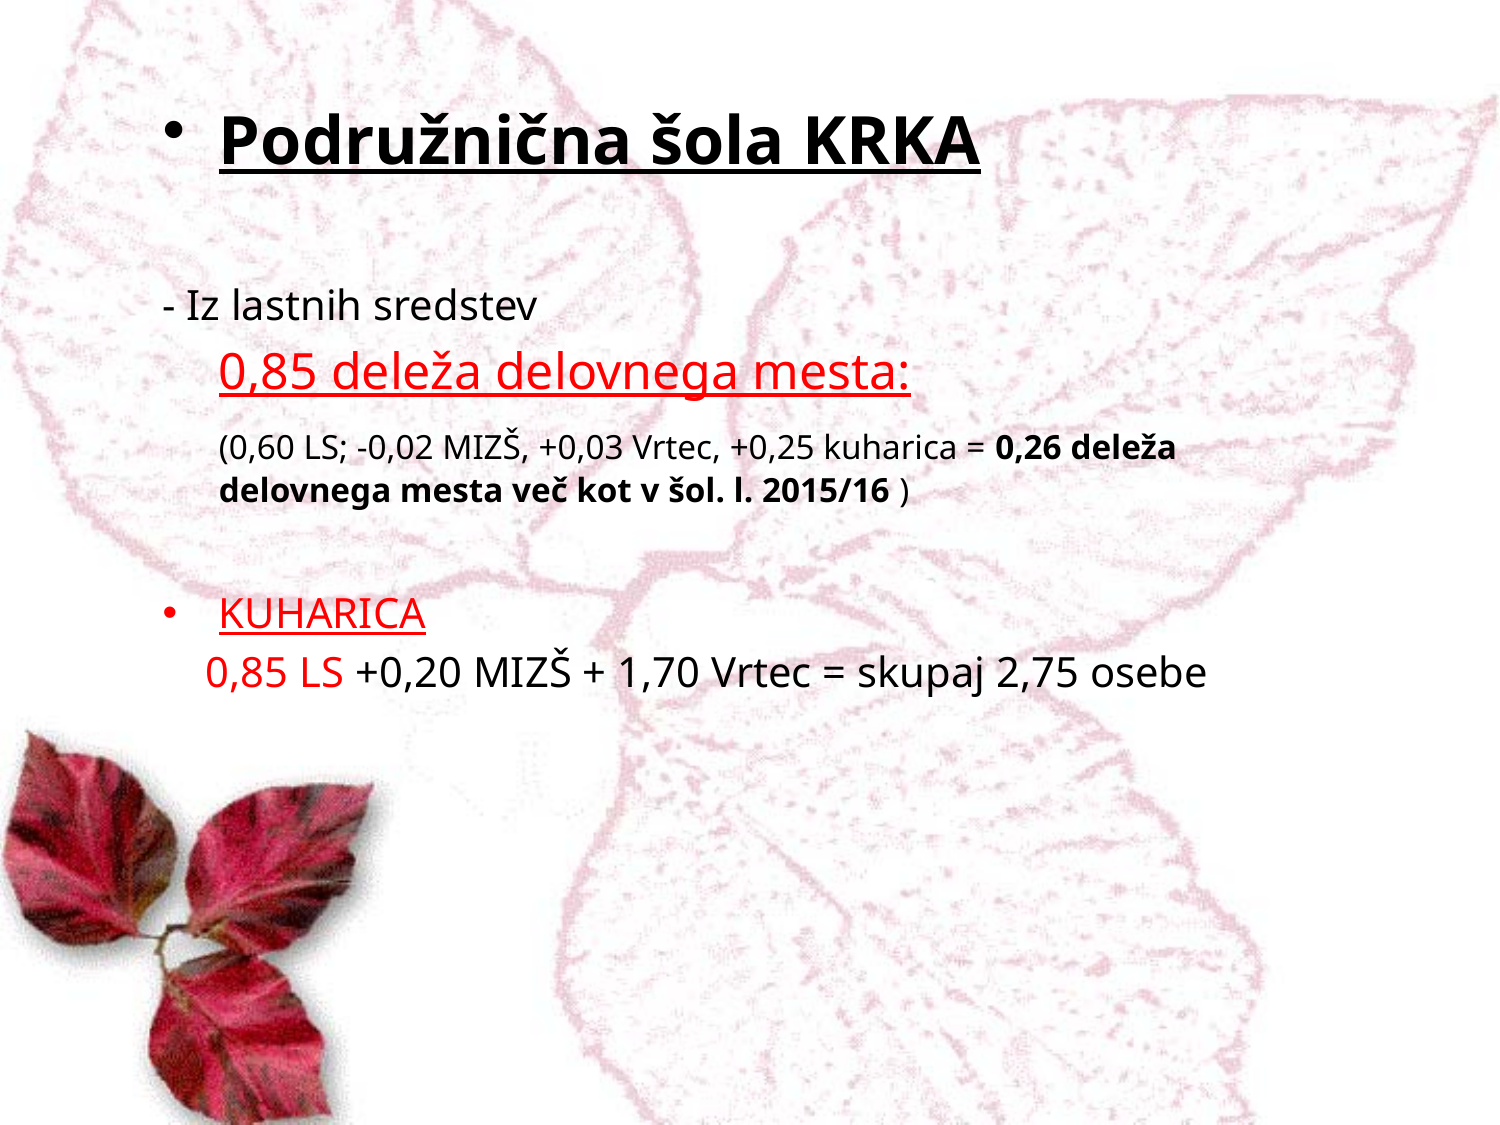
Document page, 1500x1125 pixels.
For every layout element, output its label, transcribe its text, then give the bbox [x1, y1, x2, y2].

list Podružnična šola KRKA - Iz lastnih sredstev 0,85 deleža delovnega mesta: (0,60 LS; -0,02 MIZŠ, +0,03 Vrtec, +0,25 kuharica = 0,26 deleža delovnega mesta več kot v šol. l. 2015/16 ) KUHARICA 0,85 LS +0,20 MIZŠ + 1,70 Vrtec = skupaj 2,75 osebe [147, 89, 1264, 989]
picture [0, 0, 1500, 1125]
